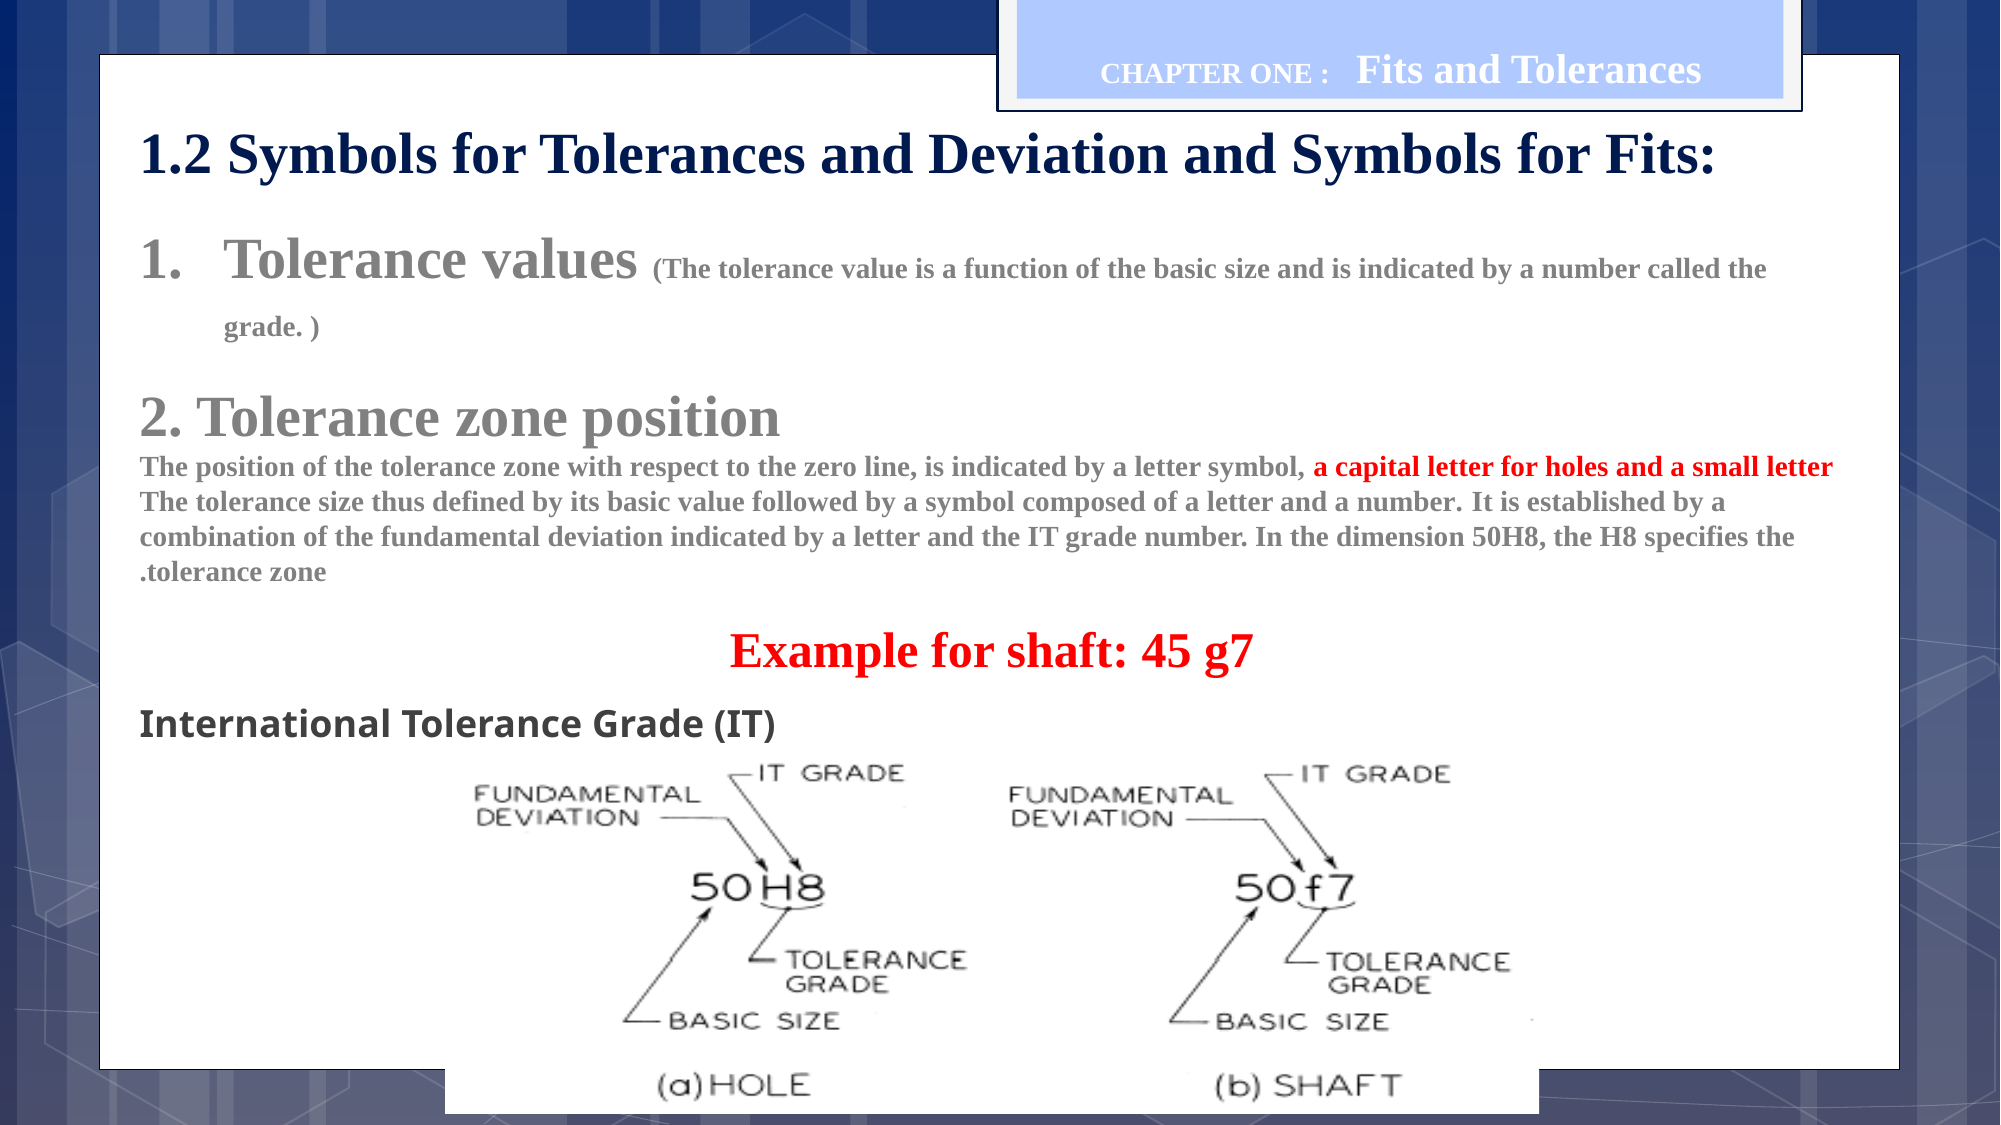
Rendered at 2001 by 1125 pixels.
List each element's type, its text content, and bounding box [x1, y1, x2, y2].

text_box CHAPTER ONE : Fits and Tolerances [942, 0, 1860, 106]
text_box 1.2 Symbols for Tolerances and Deviation and Symbols for Fits: Tolerance values (The tolerance value is a function of the basic size and is indicated by a number called the grade. ) 2. Tolerance zone position The position of the tolerance zone with respect to the zero line, is indicated by a letter symbol, a capital letter for holes and a small letter The tolerance size thus defined by its basic value followed by a symbol composed of a letter and a number. It is established by a combination of the fundamental deviation indicated by a letter and the IT grade number. In the dimension 50H8, the H8 specifies the tolerance zone. Example for shaft: 45 g7 International Tolerance Grade (IT) [124, 264, 1860, 1015]
picture [444, 743, 1540, 1114]
